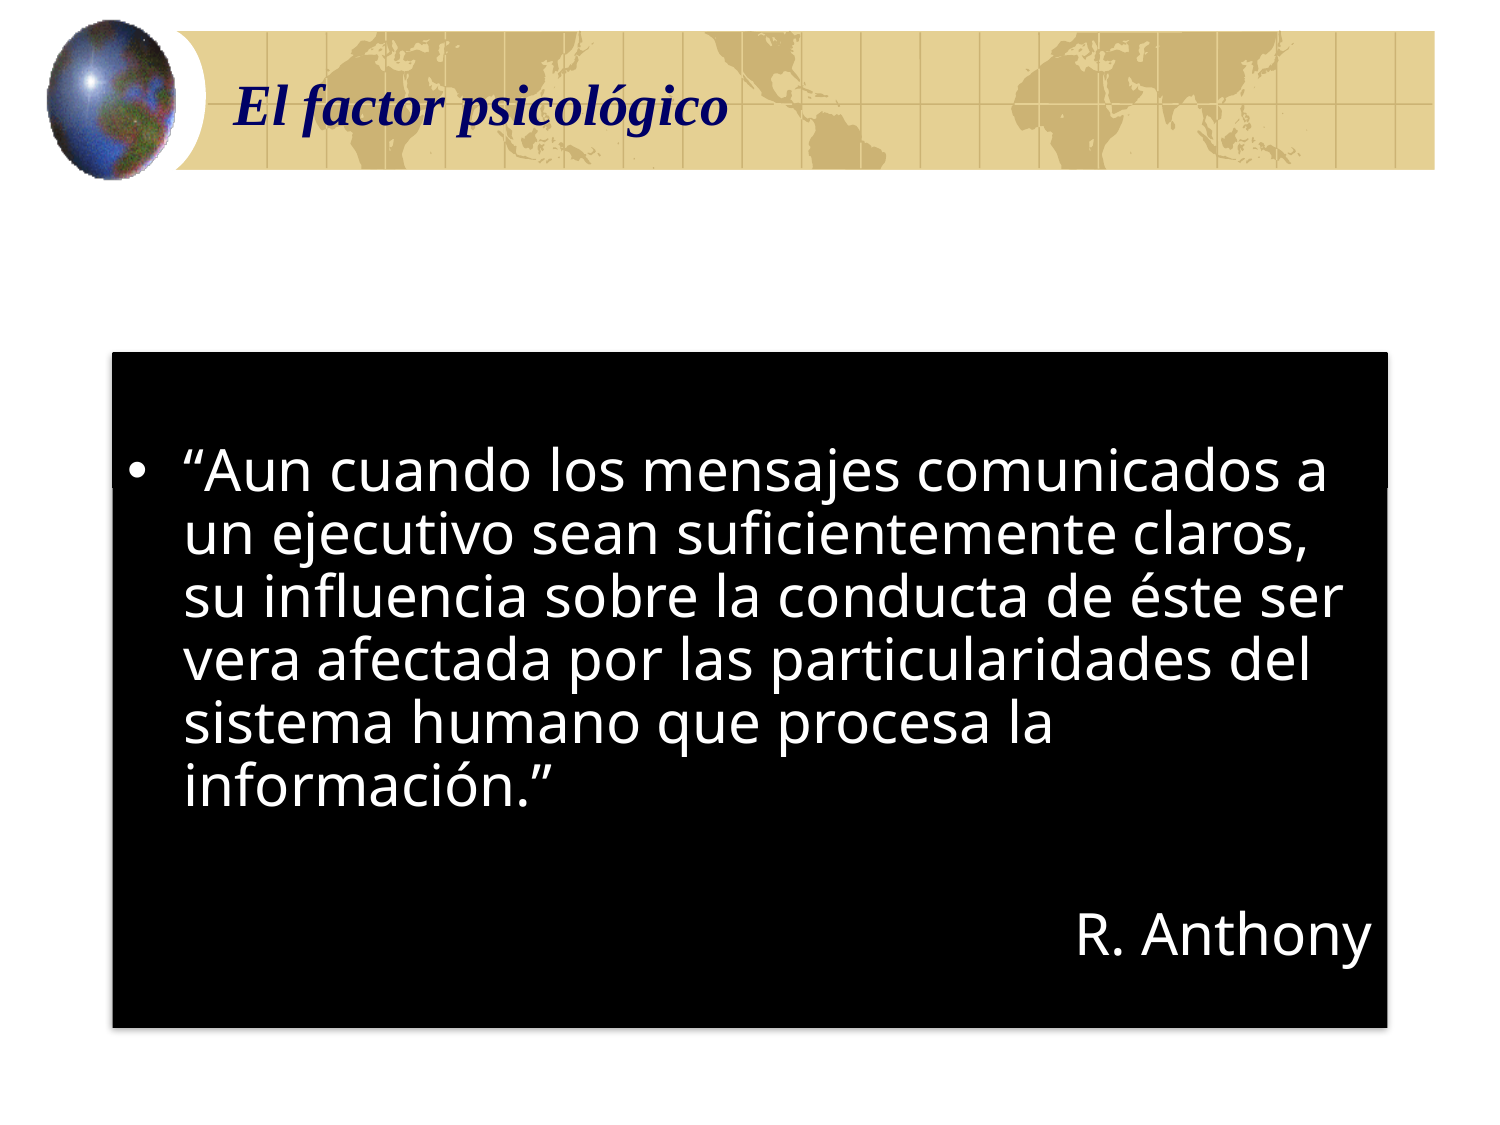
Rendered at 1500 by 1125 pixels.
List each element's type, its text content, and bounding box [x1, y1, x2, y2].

list “Aun cuando los mensajes comunicados a un ejecutivo sean suficientemente claros, su influencia sobre la conducta de éste ser vera afectada por las particularidades del sistema humano que procesa la información.” R. Anthony [112, 352, 1388, 1028]
picture [42, 14, 190, 185]
title El factor psicológico [218, 77, 1448, 126]
